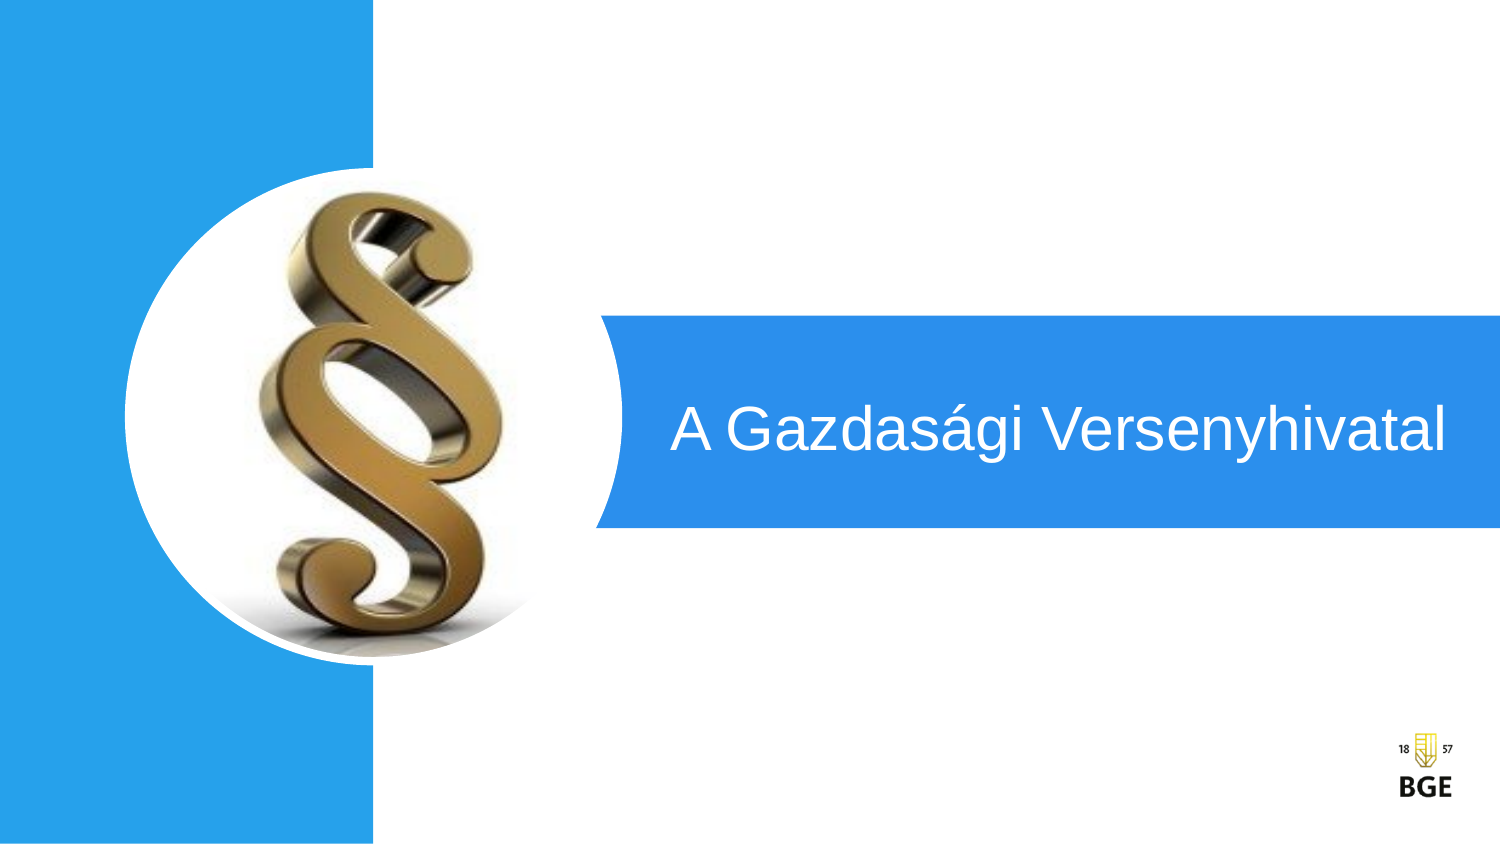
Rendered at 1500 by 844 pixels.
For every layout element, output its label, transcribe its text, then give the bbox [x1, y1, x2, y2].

picture [128, 171, 619, 662]
list A Gazdasági Versenyhivatal [655, 357, 1500, 493]
picture [1388, 727, 1460, 803]
